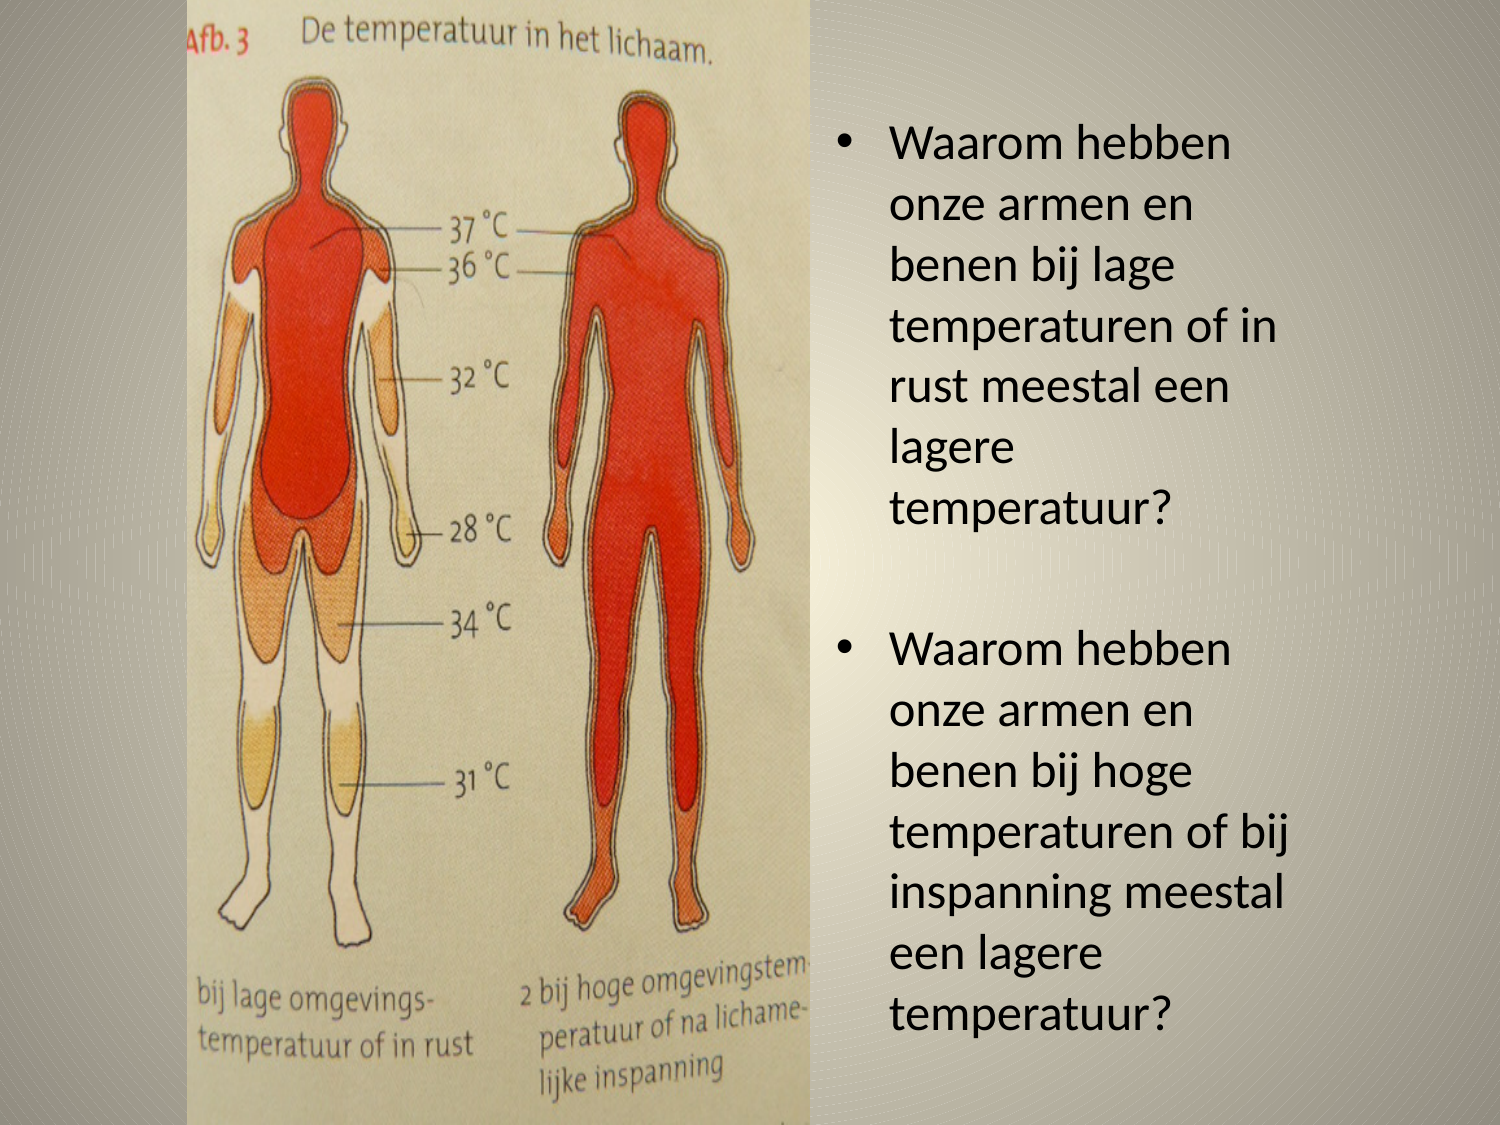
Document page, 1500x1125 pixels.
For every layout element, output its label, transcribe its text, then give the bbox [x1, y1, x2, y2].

list Waarom hebben onze armen en benen bij lage temperaturen of in rust meestal een lagere temperatuur? Waarom hebben onze armen en benen bij hoge temperaturen of bij inspanning meestal een lagere temperatuur? [820, 101, 1313, 1059]
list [187, 0, 810, 1125]
